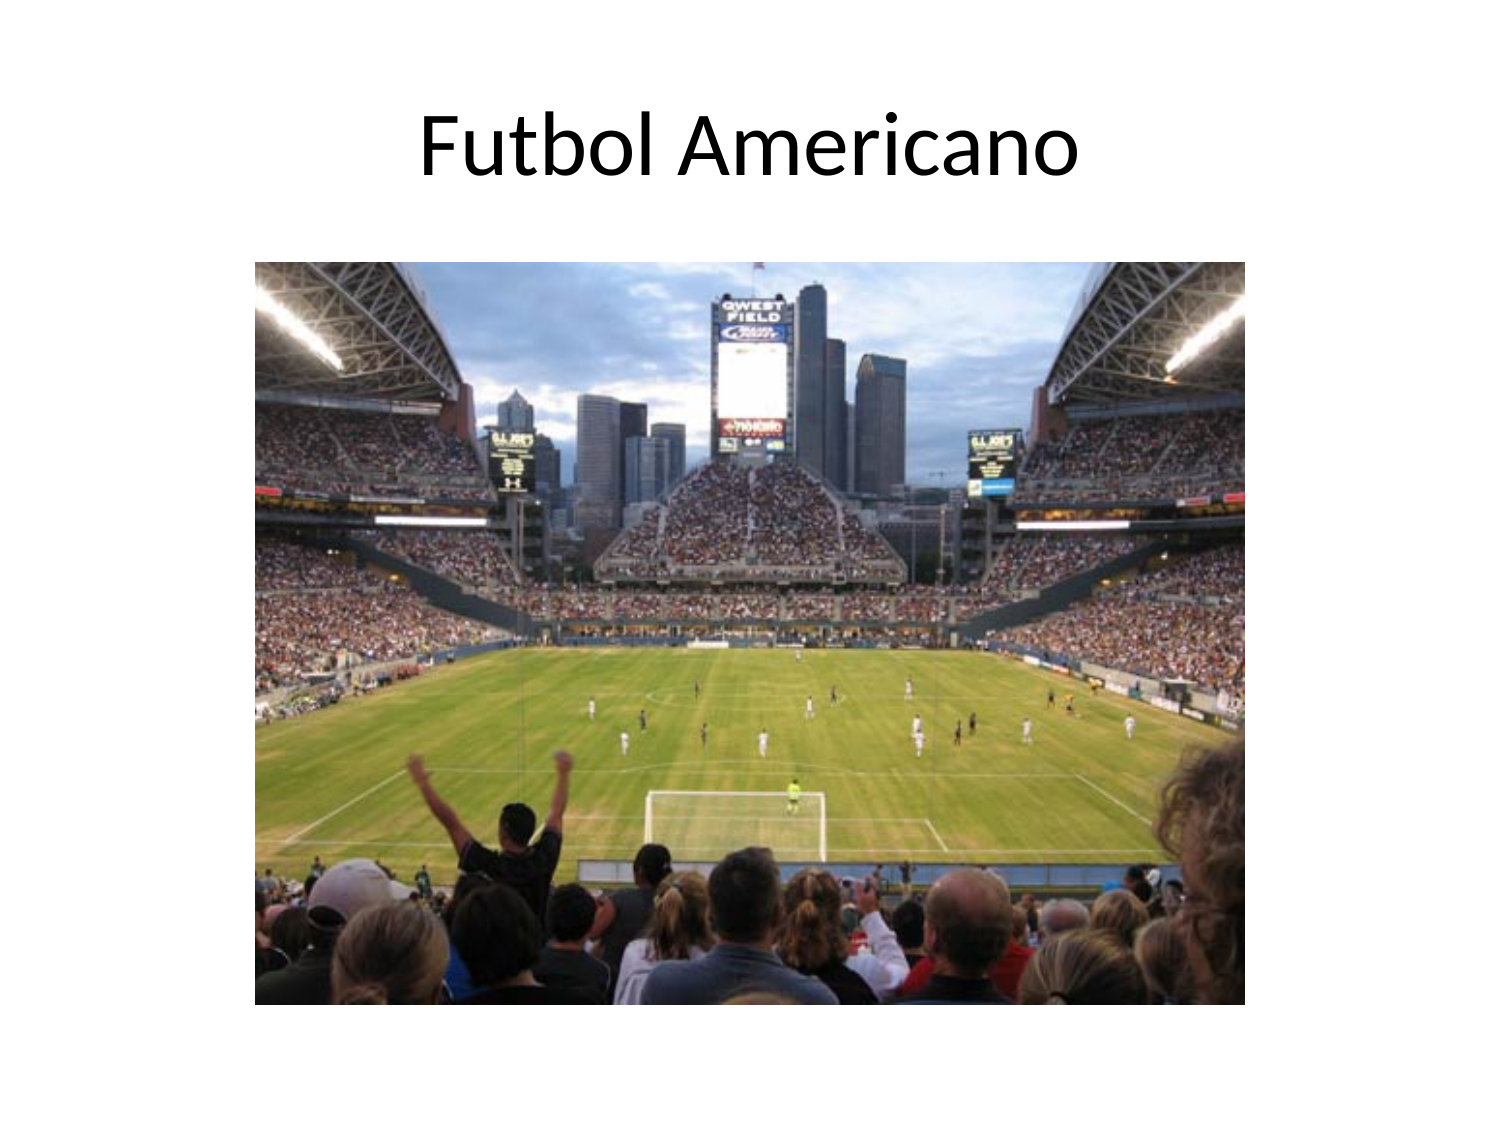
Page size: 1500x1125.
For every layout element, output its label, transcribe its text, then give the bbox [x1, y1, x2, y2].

title Futbol Americano [75, 45, 1425, 233]
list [74, 262, 1426, 1006]
